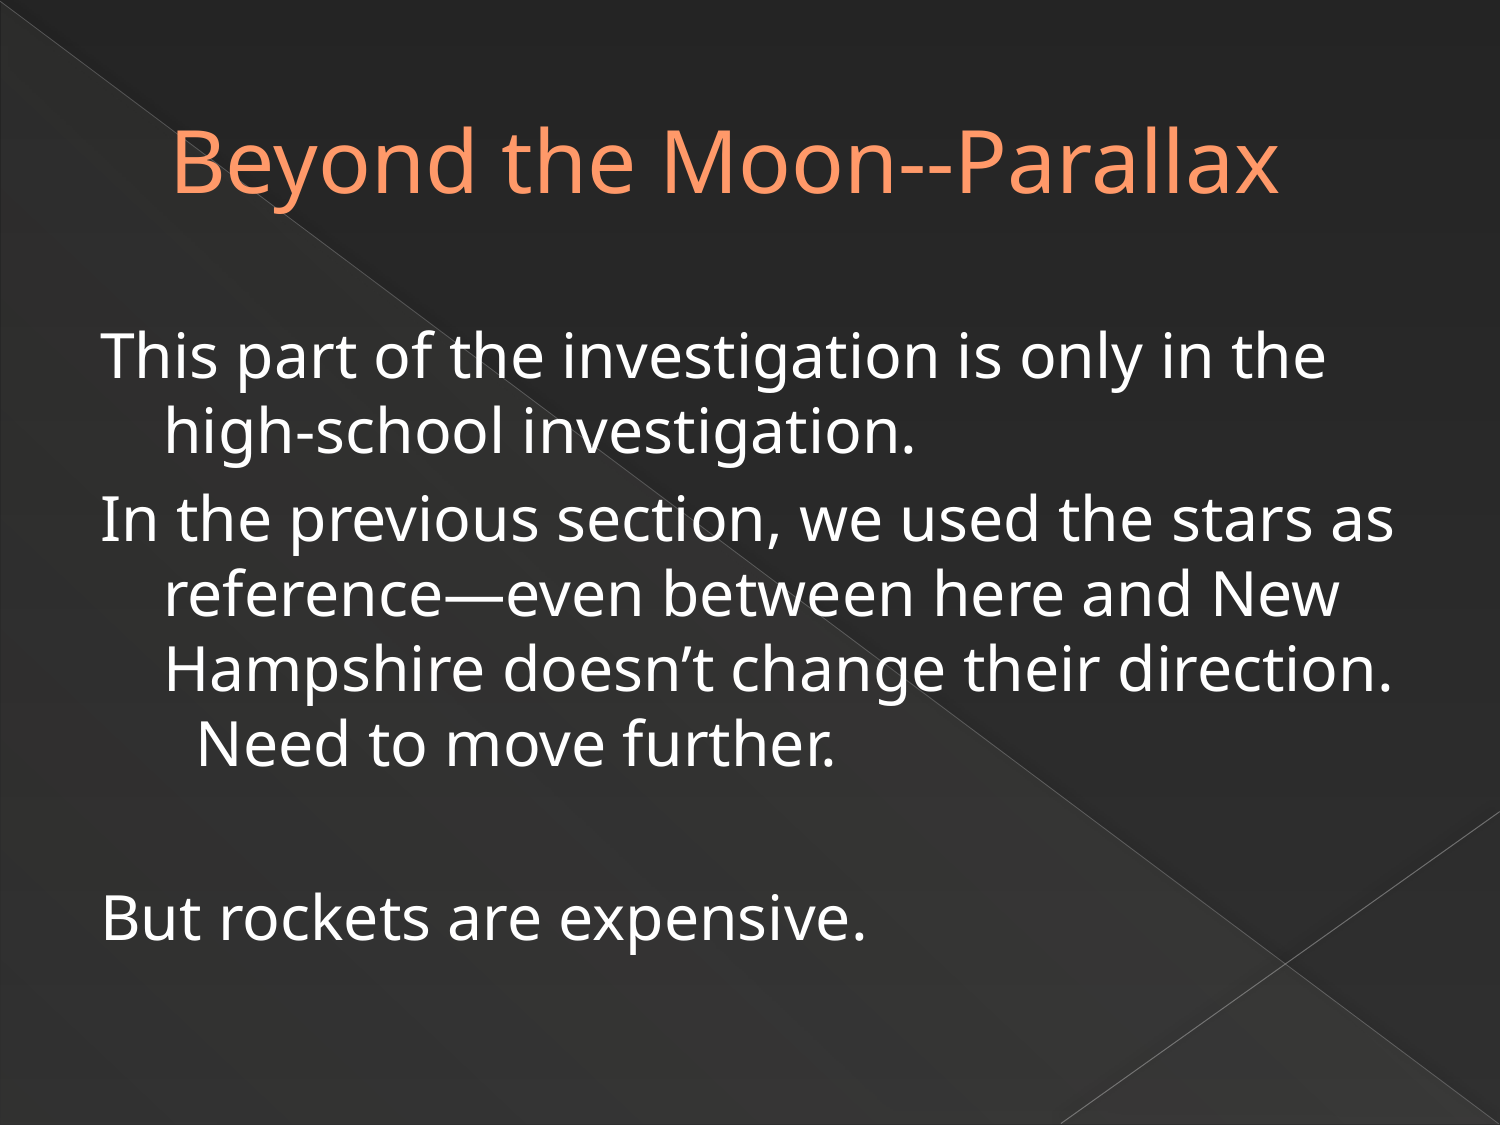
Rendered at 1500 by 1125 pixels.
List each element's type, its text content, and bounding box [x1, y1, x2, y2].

list This part of the investigation is only in the high-school investigation. In the previous section, we used the stars as reference—even between here and New Hampshire doesn’t change their direction. Need to move further. But rockets are expensive. [75, 308, 1425, 1059]
title Beyond the Moon--Parallax [75, 43, 1425, 274]
